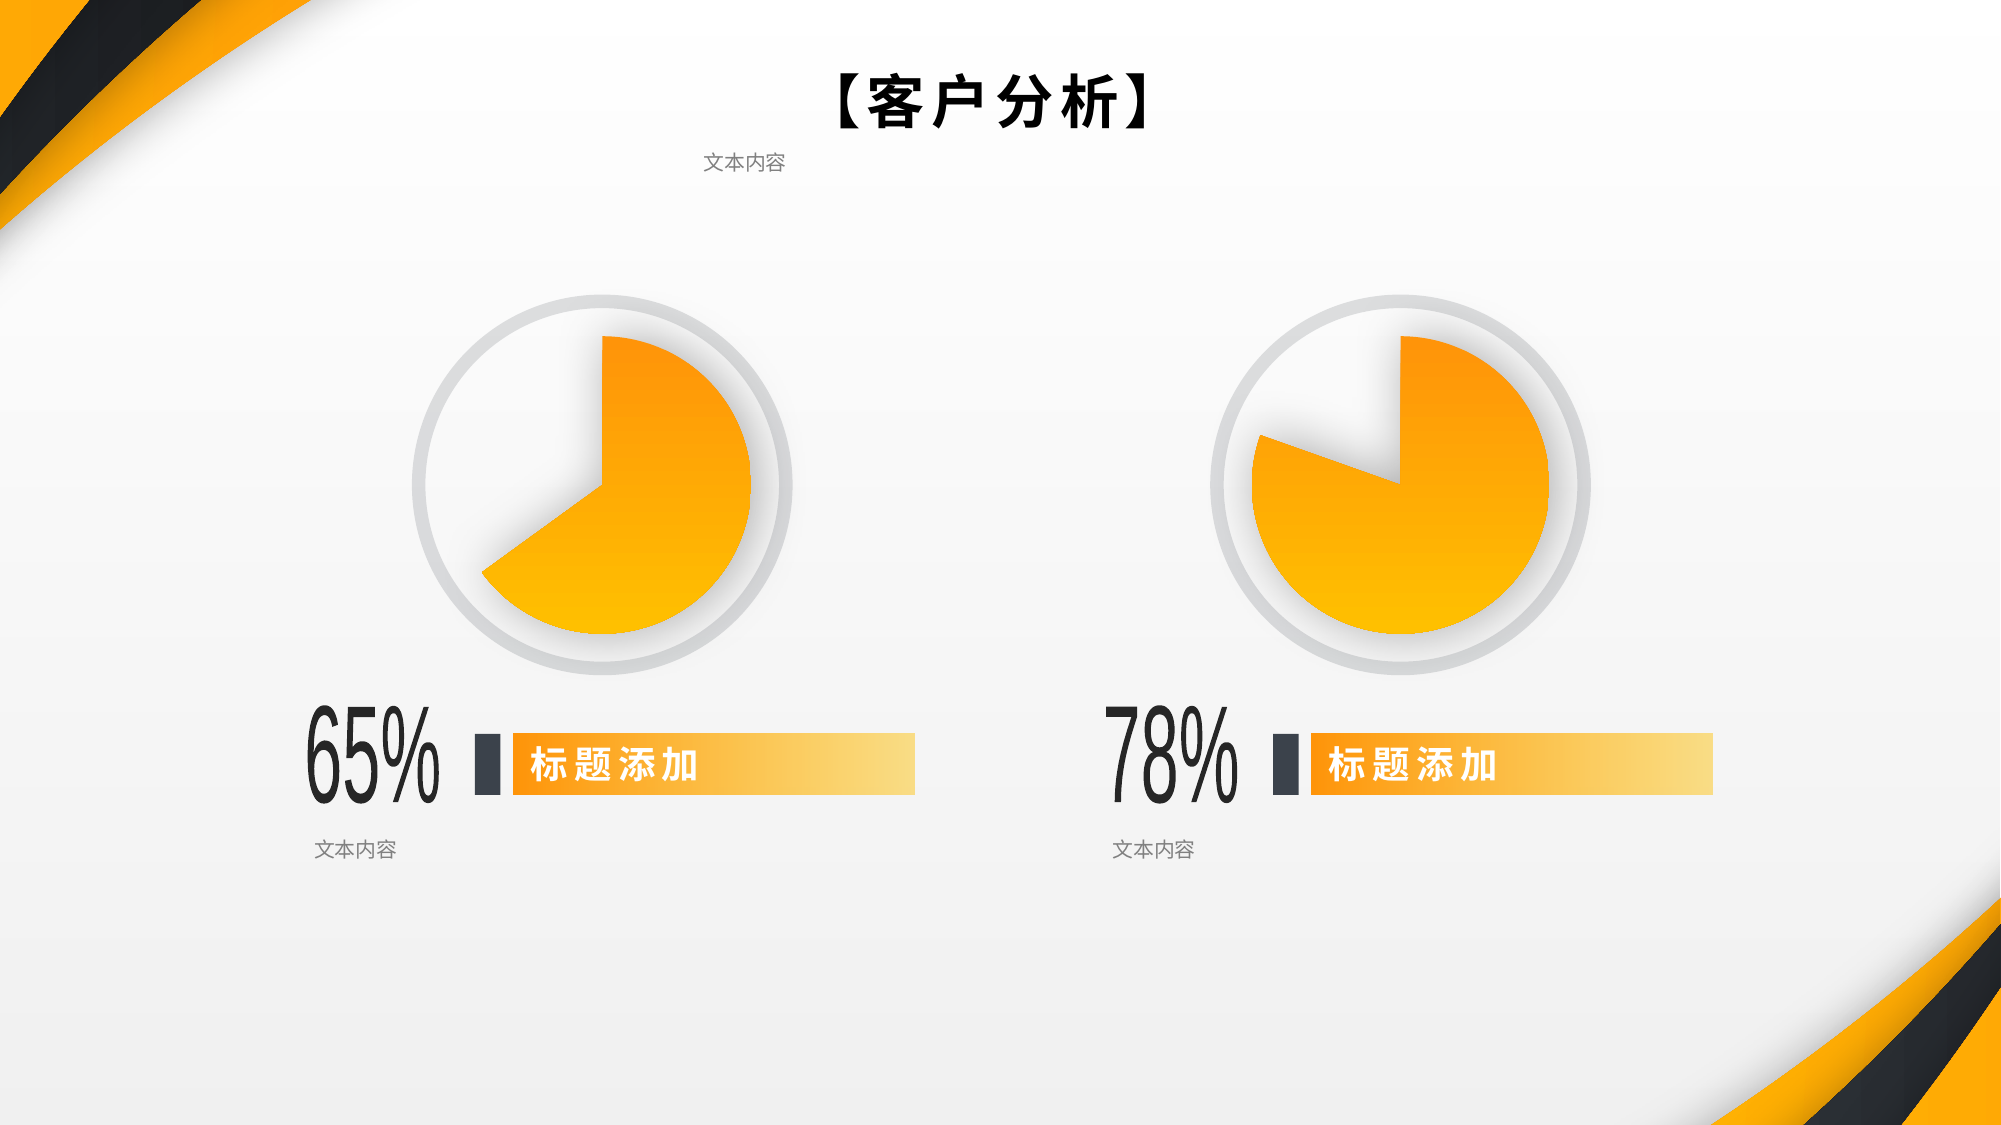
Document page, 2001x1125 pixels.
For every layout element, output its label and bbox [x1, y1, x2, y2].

text_box [411, 294, 793, 676]
text_box [1088, 705, 1713, 870]
text_box [1210, 294, 1591, 676]
text_box [0, 0, 267, 671]
text_box [679, 58, 1321, 183]
text_box [1692, 493, 2000, 1125]
text_box [289, 705, 915, 870]
